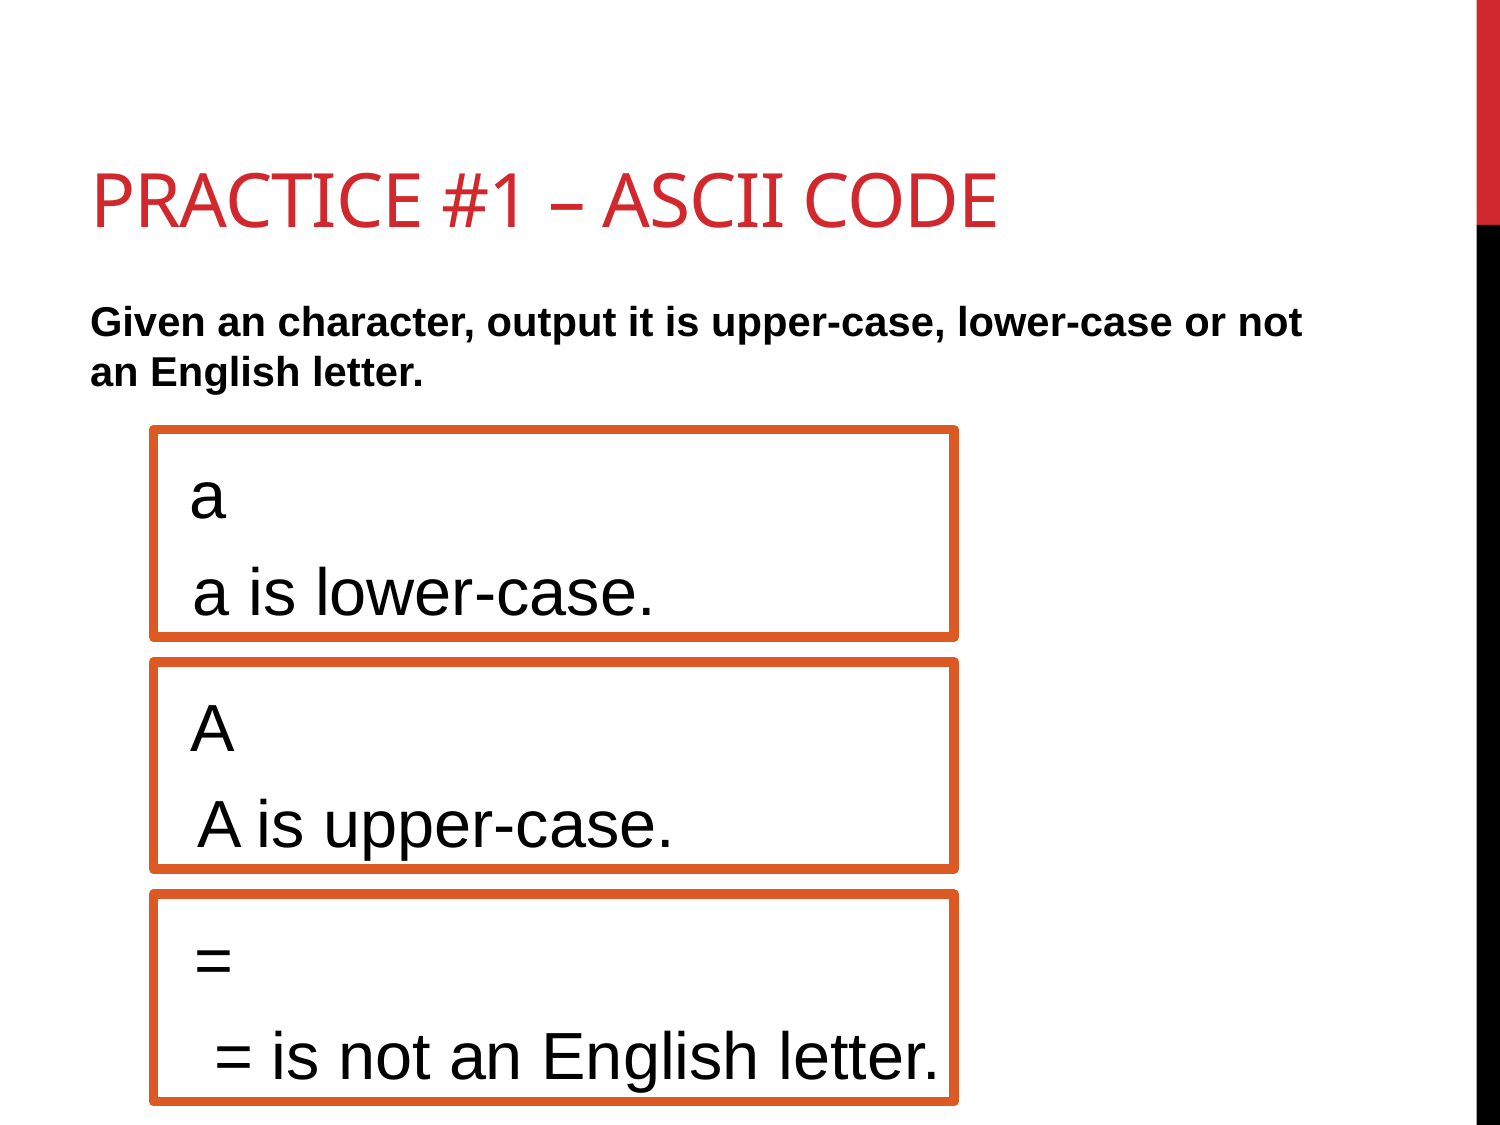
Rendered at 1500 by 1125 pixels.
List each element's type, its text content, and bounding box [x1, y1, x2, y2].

text_box [151, 892, 956, 1104]
text_box [151, 659, 956, 872]
title Practice #1 – ASCII code [75, 25, 1025, 250]
list Given an character, output it is upper-case, lower-case or not an English letter. [75, 287, 1325, 1005]
text_box [151, 427, 956, 639]
